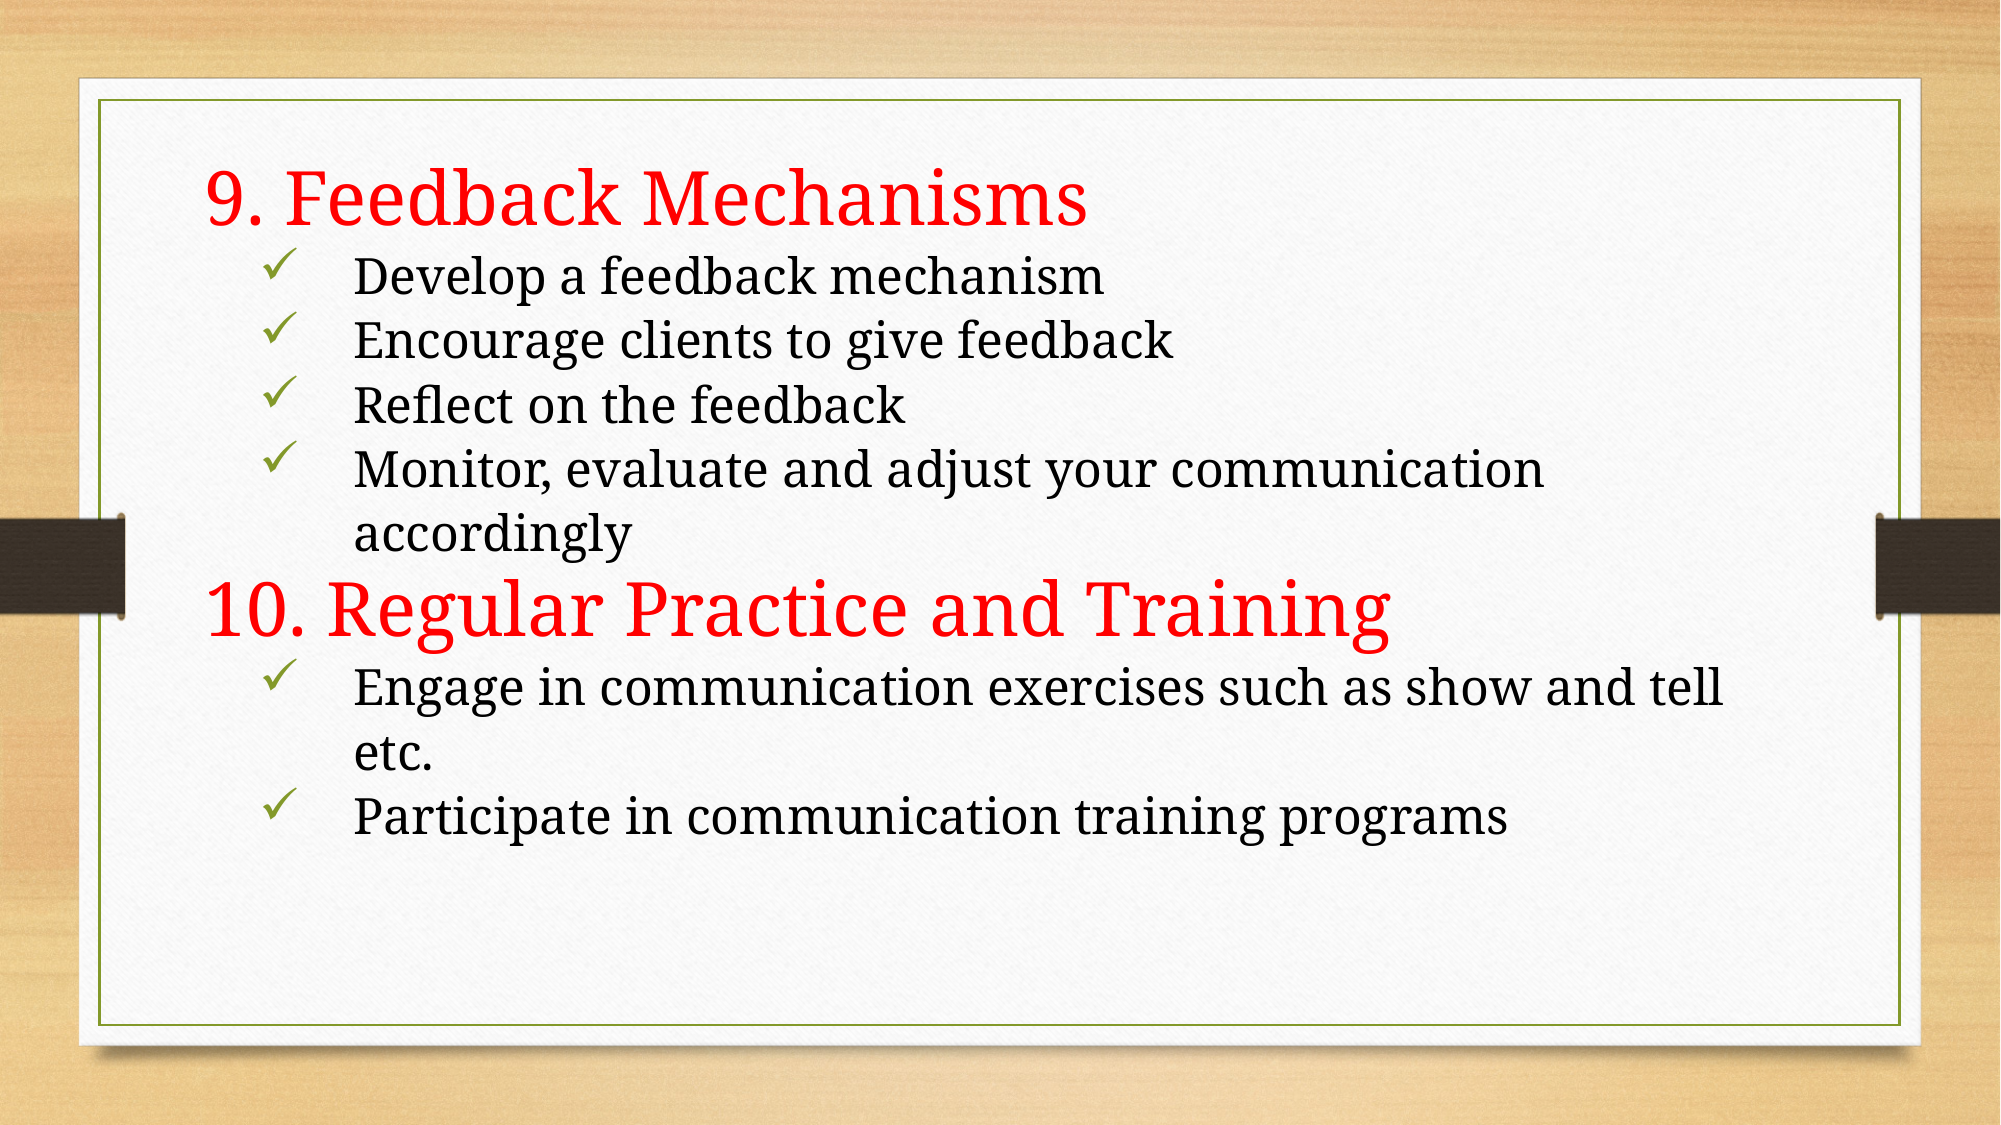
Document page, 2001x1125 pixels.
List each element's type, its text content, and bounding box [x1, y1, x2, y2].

text_box 9. Feedback Mechanisms Develop a feedback mechanism Encourage clients to give feedback Reflect on the feedback Monitor, evaluate and adjust your communication accordingly 10. Regular Practice and Training Engage in communication exercises such as show and tell etc. Participate in communication training programs [189, 143, 1802, 852]
picture [0, 0, 2001, 1125]
